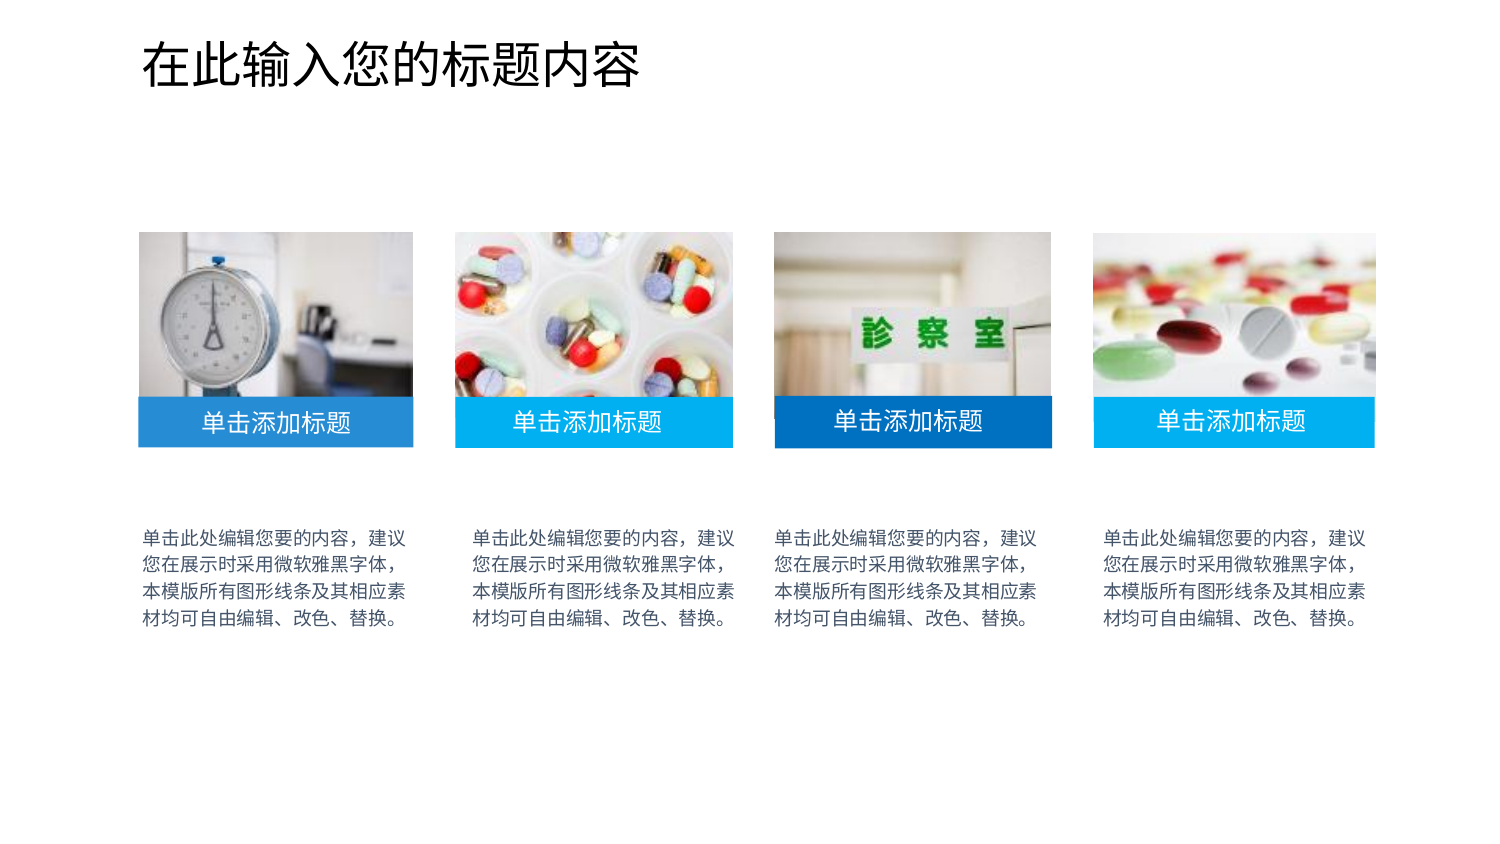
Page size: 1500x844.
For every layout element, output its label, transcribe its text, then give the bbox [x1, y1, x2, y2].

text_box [138, 232, 415, 448]
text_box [450, 232, 734, 449]
text_box 单击此处编辑您要的内容，建议您在展示时采用微软雅黑字体，本模版所有图形线条及其相应素材均可自由编辑、改色、替换。 [472, 521, 744, 630]
text_box 单击此处编辑您要的内容，建议您在展示时采用微软雅黑字体，本模版所有图形线条及其相应素材均可自由编辑、改色、替换。 [774, 521, 1047, 630]
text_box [771, 232, 1053, 449]
text_box 单击此处编辑您要的内容，建议您在展示时采用微软雅黑字体，本模版所有图形线条及其相应素材均可自由编辑、改色、替换。 [142, 521, 415, 630]
text_box 单击此处编辑您要的内容，建议您在展示时采用微软雅黑字体，本模版所有图形线条及其相应素材均可自由编辑、改色、替换。 [1103, 521, 1375, 630]
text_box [1093, 233, 1377, 449]
text_box 在此输入您的标题内容 [125, 26, 740, 102]
